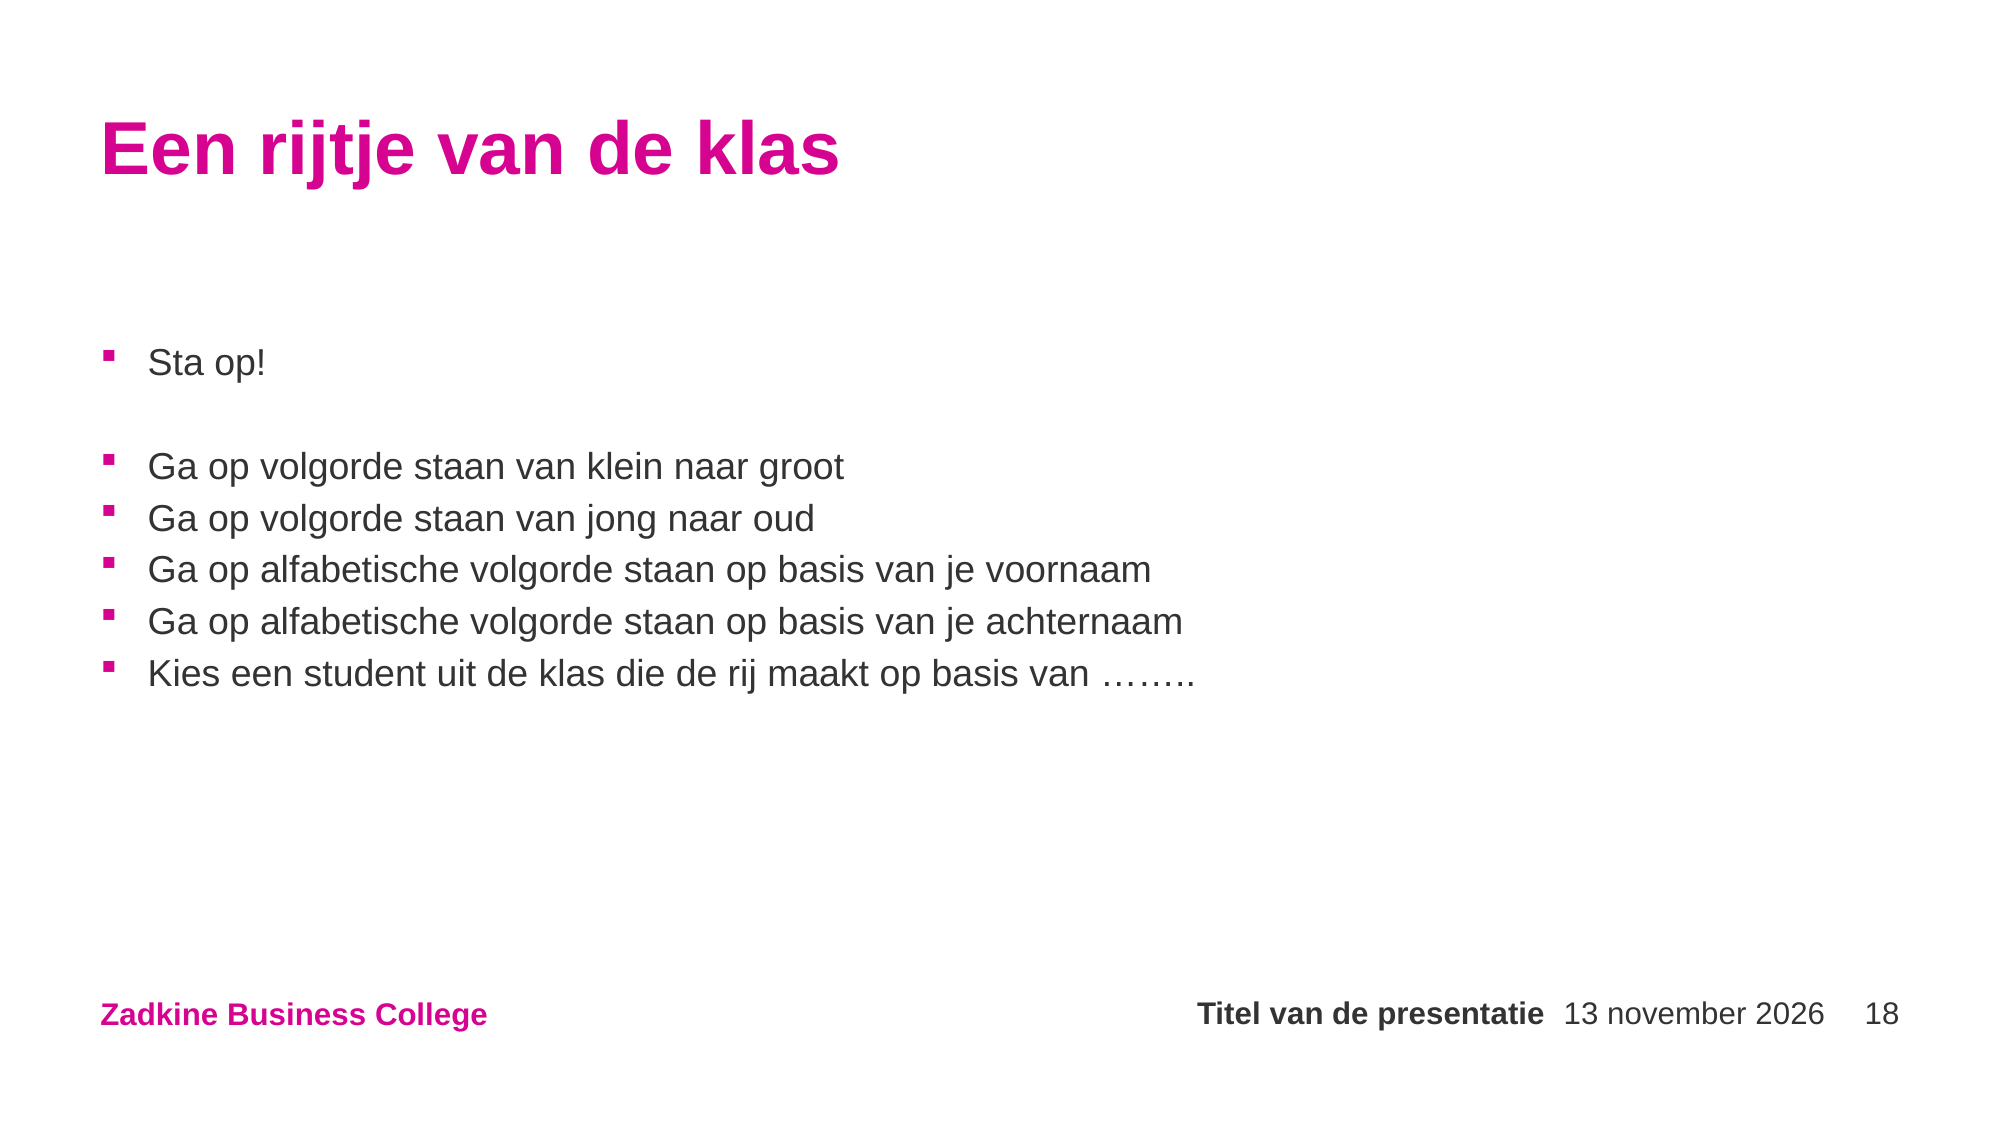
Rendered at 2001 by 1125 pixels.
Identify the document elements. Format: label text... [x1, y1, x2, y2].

list Sta op! Ga op volgorde staan van klein naar groot Ga op volgorde staan van jong naar oud Ga op alfabetische volgorde staan op basis van je voornaam Ga op alfabetische volgorde staan op basis van je achternaam Kies een student uit de klas die de rij maakt op basis van …….. [100, 331, 1900, 917]
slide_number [1546, 993, 1825, 1033]
slide_number 18 [1825, 993, 1900, 1033]
title Een rijtje van de klas [100, 100, 1900, 190]
footer Titel van de presentatie [870, 993, 1546, 1033]
